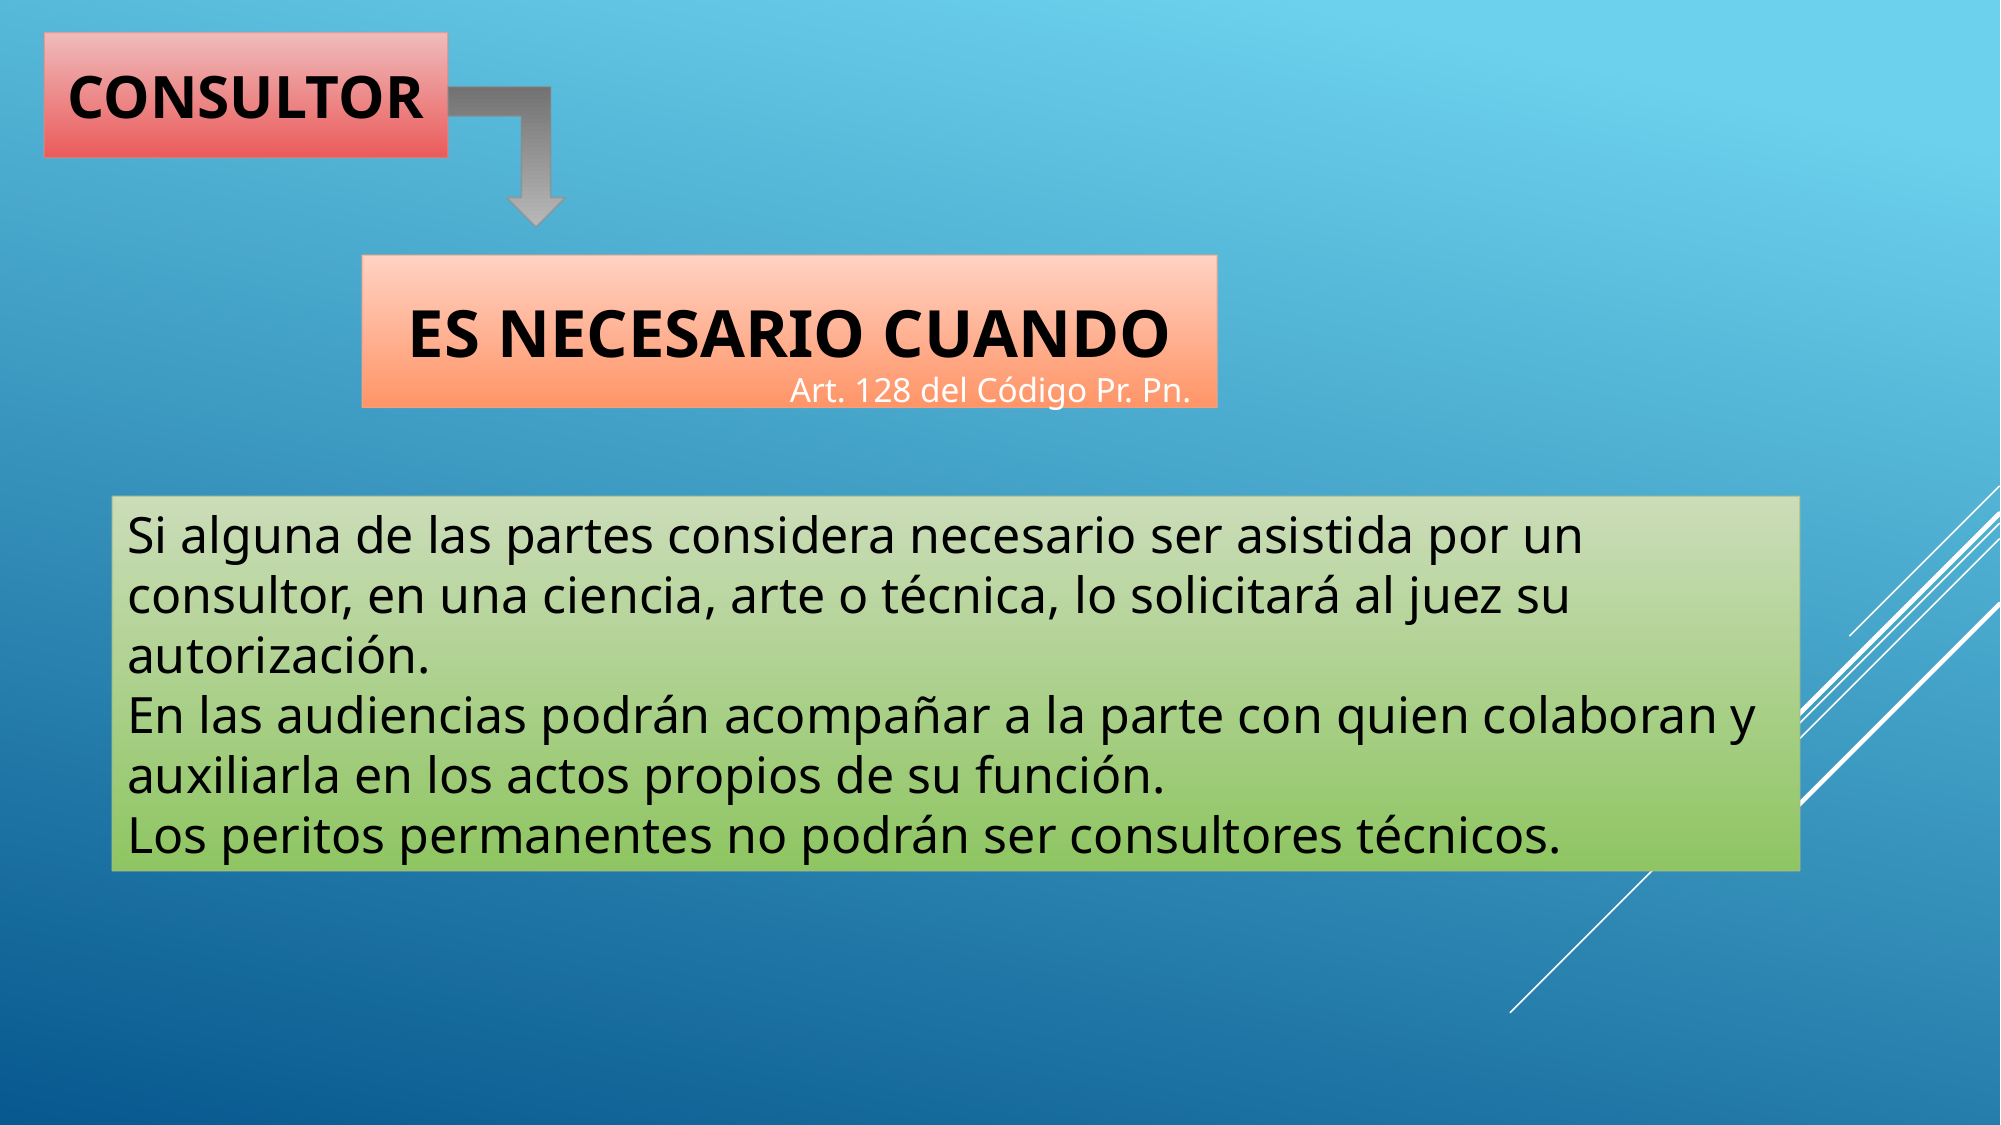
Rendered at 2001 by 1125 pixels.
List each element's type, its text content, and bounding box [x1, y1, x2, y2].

text_box [447, 85, 567, 228]
text_box Art. 128 del Código Pr. Pn. [775, 361, 1227, 416]
text_box CONSULTOR [43, 32, 449, 158]
title Es necesario cuando [361, 254, 1218, 408]
text_box Si alguna de las partes considera necesario ser asistida por un consultor, en una ciencia, arte o técnica, lo solicitará al juez su autorización. En las audiencias podrán acompañar a la parte con quien colaboran y auxiliarla en los actos propios de su función. Los peritos permanentes no podrán ser consultores técnicos. [111, 495, 1801, 872]
